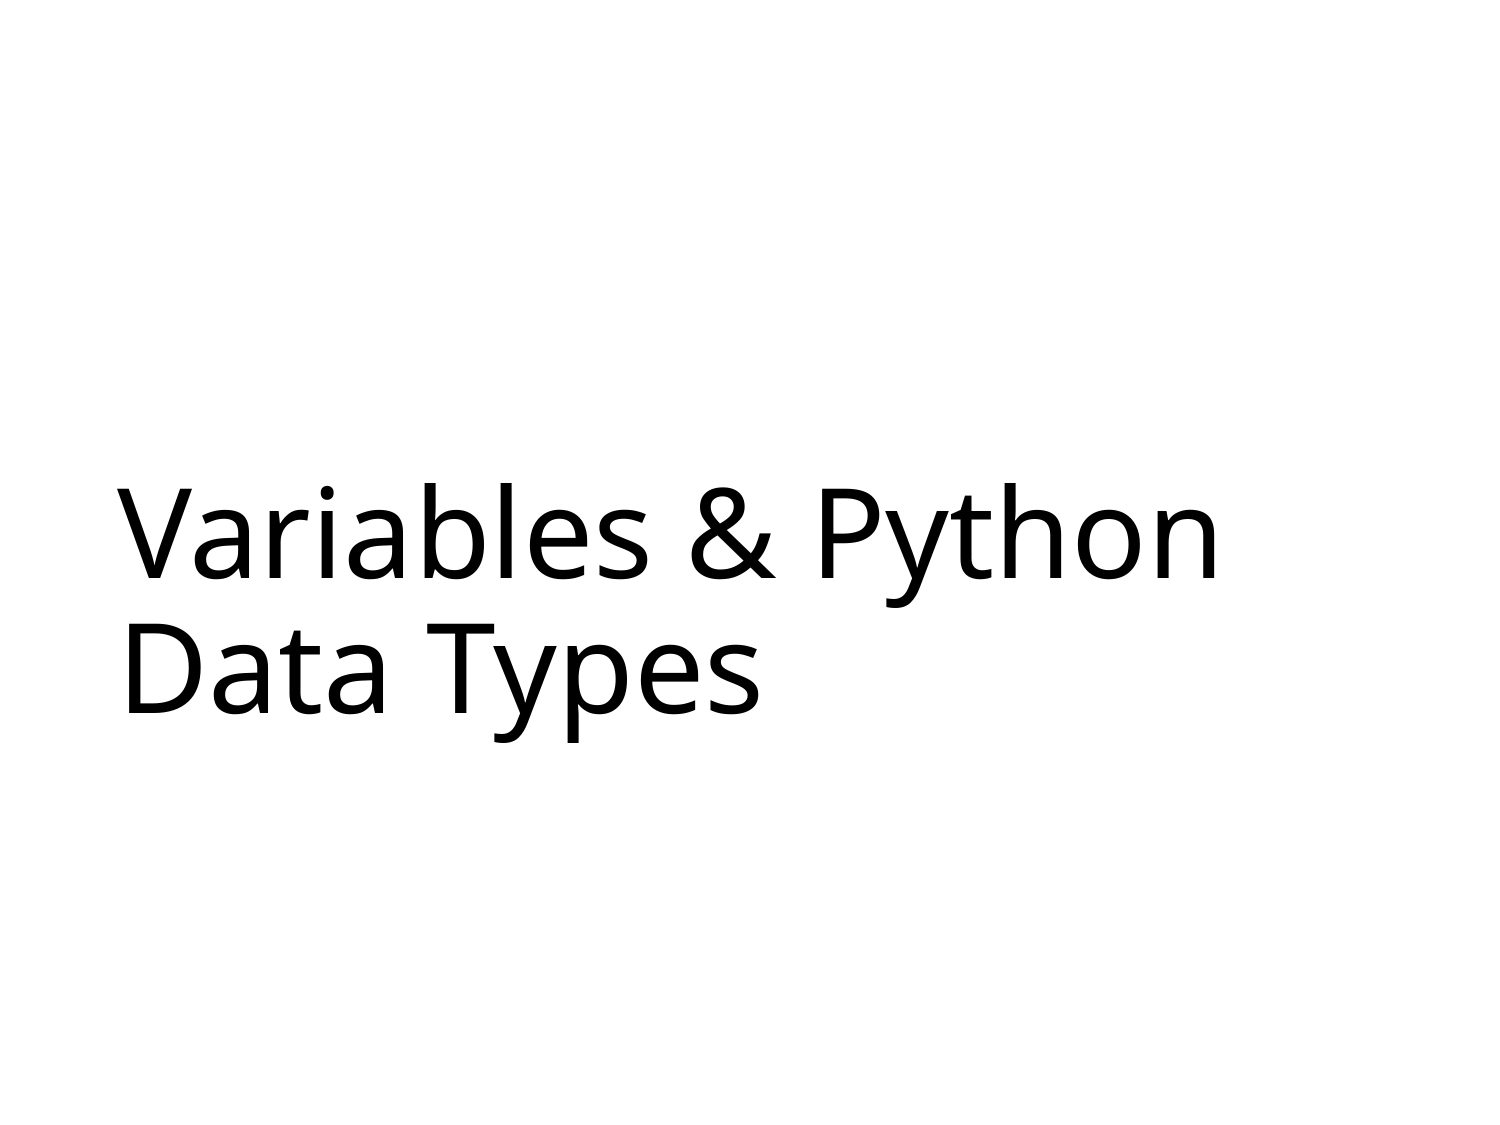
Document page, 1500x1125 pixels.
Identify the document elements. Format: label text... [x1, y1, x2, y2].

title Variables & Python Data Types [102, 280, 1397, 749]
